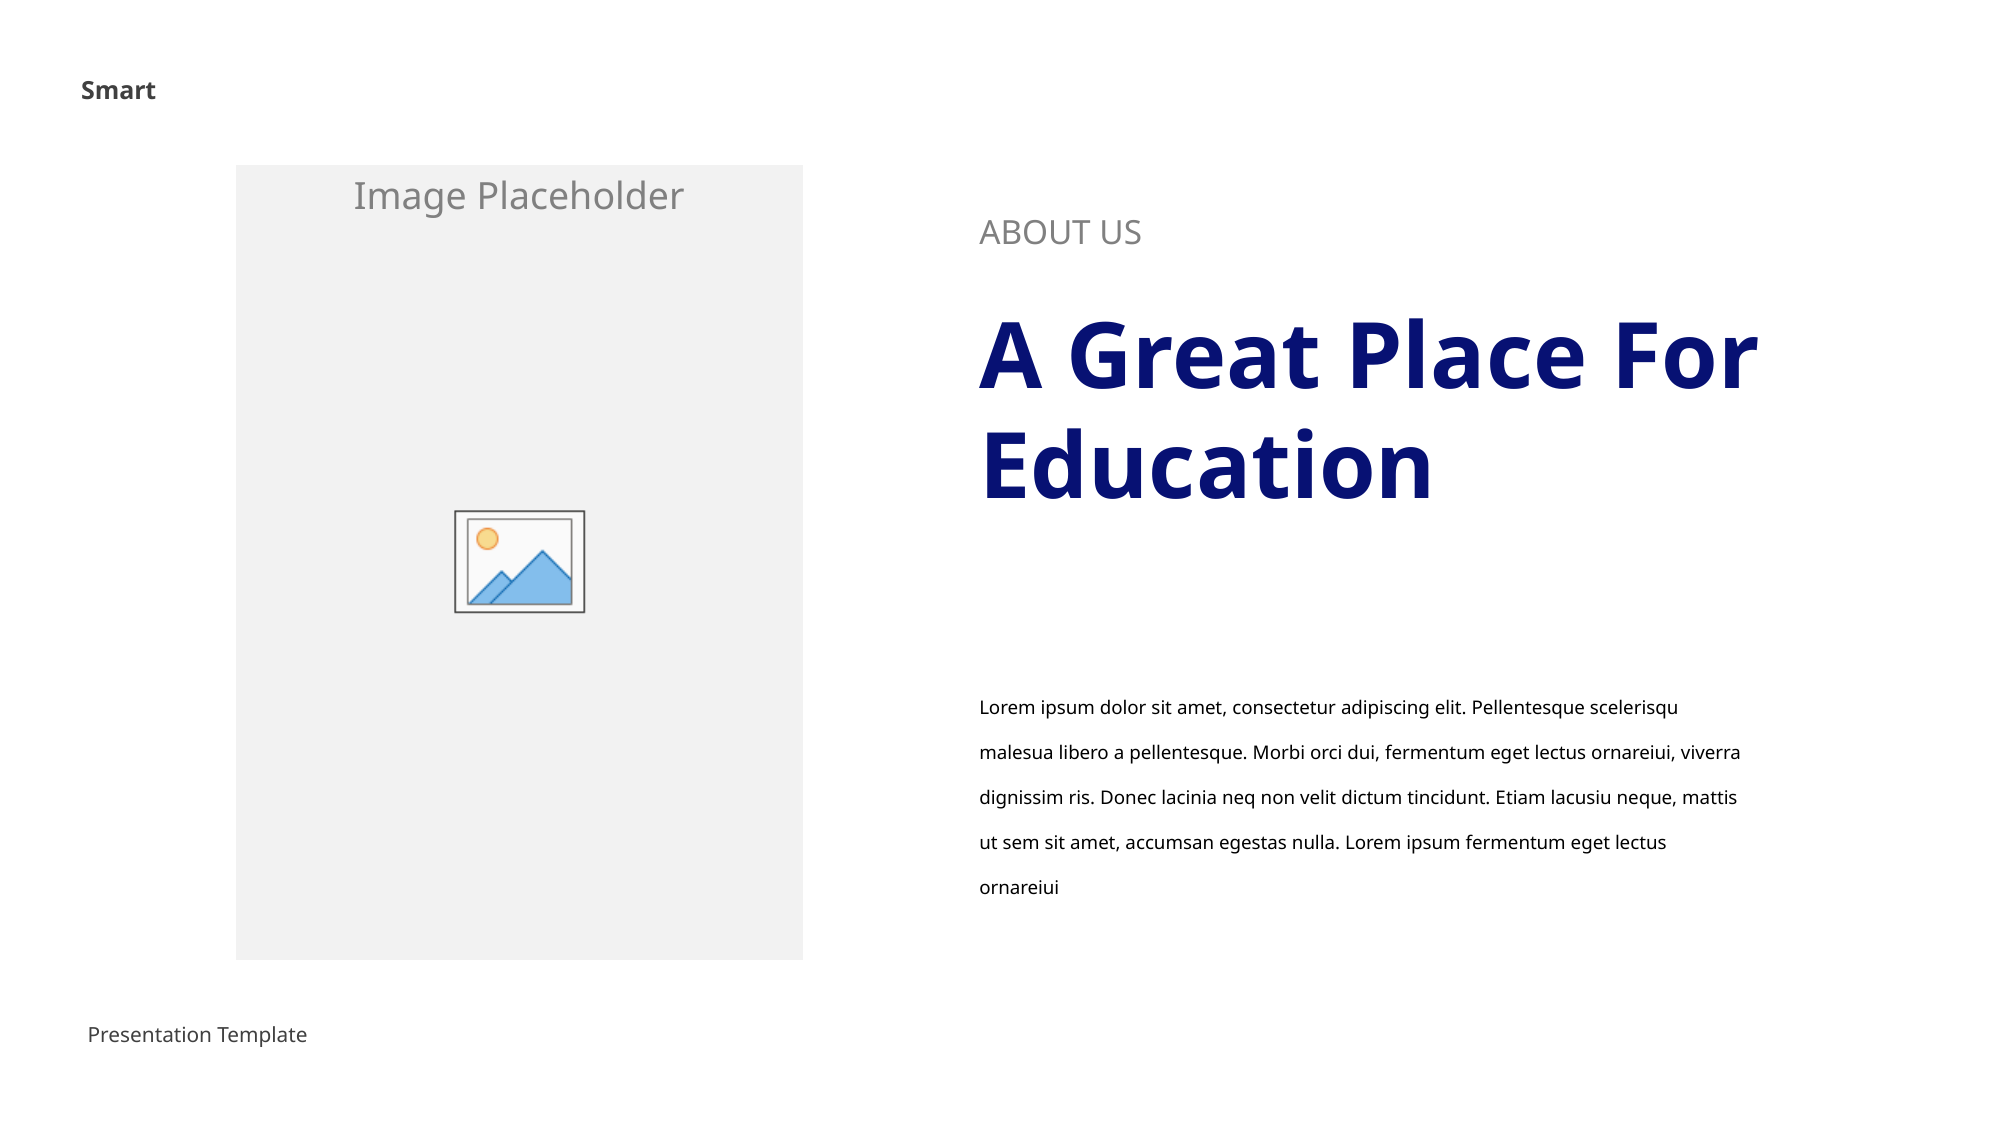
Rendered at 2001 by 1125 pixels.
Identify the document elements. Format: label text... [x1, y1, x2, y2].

text_box Presentation Template [72, 1014, 323, 1055]
text_box A Great Place For Education [964, 289, 1784, 525]
text_box ABOUT US [964, 204, 1191, 259]
text_box Lorem ipsum dolor sit amet, consectetur adipiscing elit. Pellentesque scelerisqu malesua libero a pellentesque. Morbi orci dui, fermentum eget lectus ornareiui, viverra dignissim ris. Donec lacinia neq non velit dictum tincidunt. Etiam lacusiu neque, mattis ut sem sit amet, accumsan egestas nulla. Lorem ipsum fermentum eget lectus ornareiui [964, 665, 1765, 906]
text_box Smart [66, 67, 172, 113]
picture [235, 164, 804, 961]
